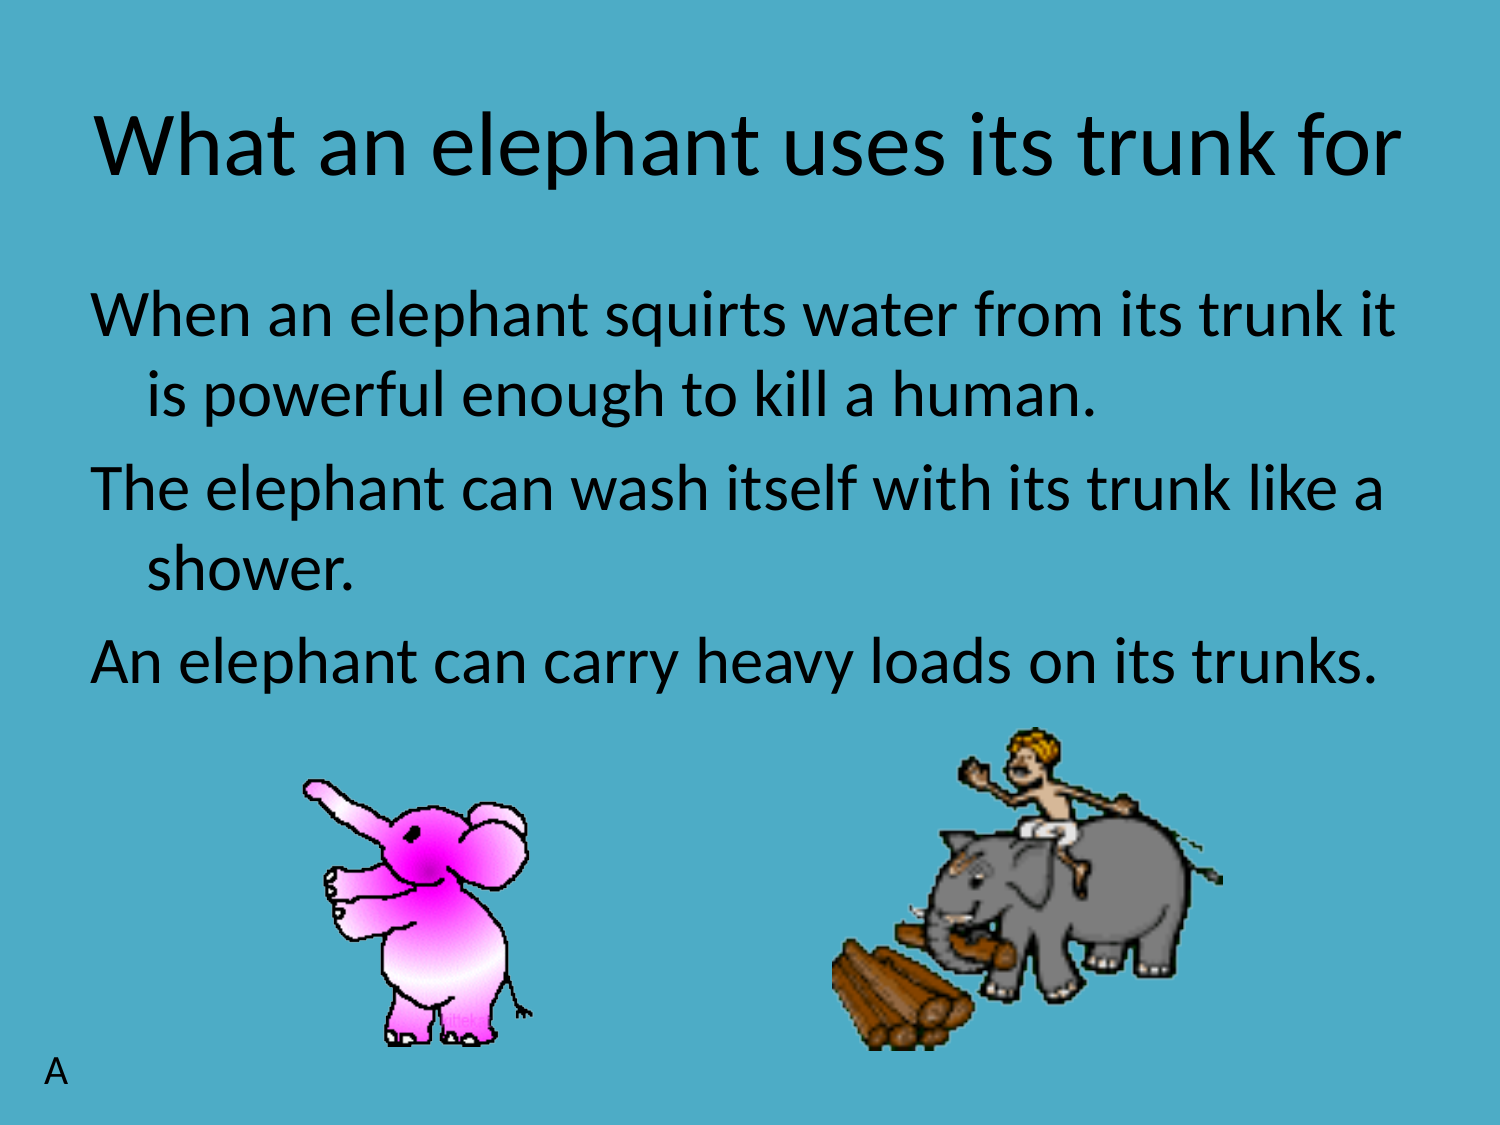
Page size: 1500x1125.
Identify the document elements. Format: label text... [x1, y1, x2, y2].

list When an elephant squirts water from its trunk it is powerful enough to kill a human. The elephant can wash itself with its trunk like a shower. An elephant can carry heavy loads on its trunks. [75, 262, 1425, 740]
picture [300, 727, 569, 1048]
picture [832, 727, 1223, 1052]
text_box A [29, 1035, 89, 1100]
title What an elephant uses its trunk for [75, 45, 1425, 233]
